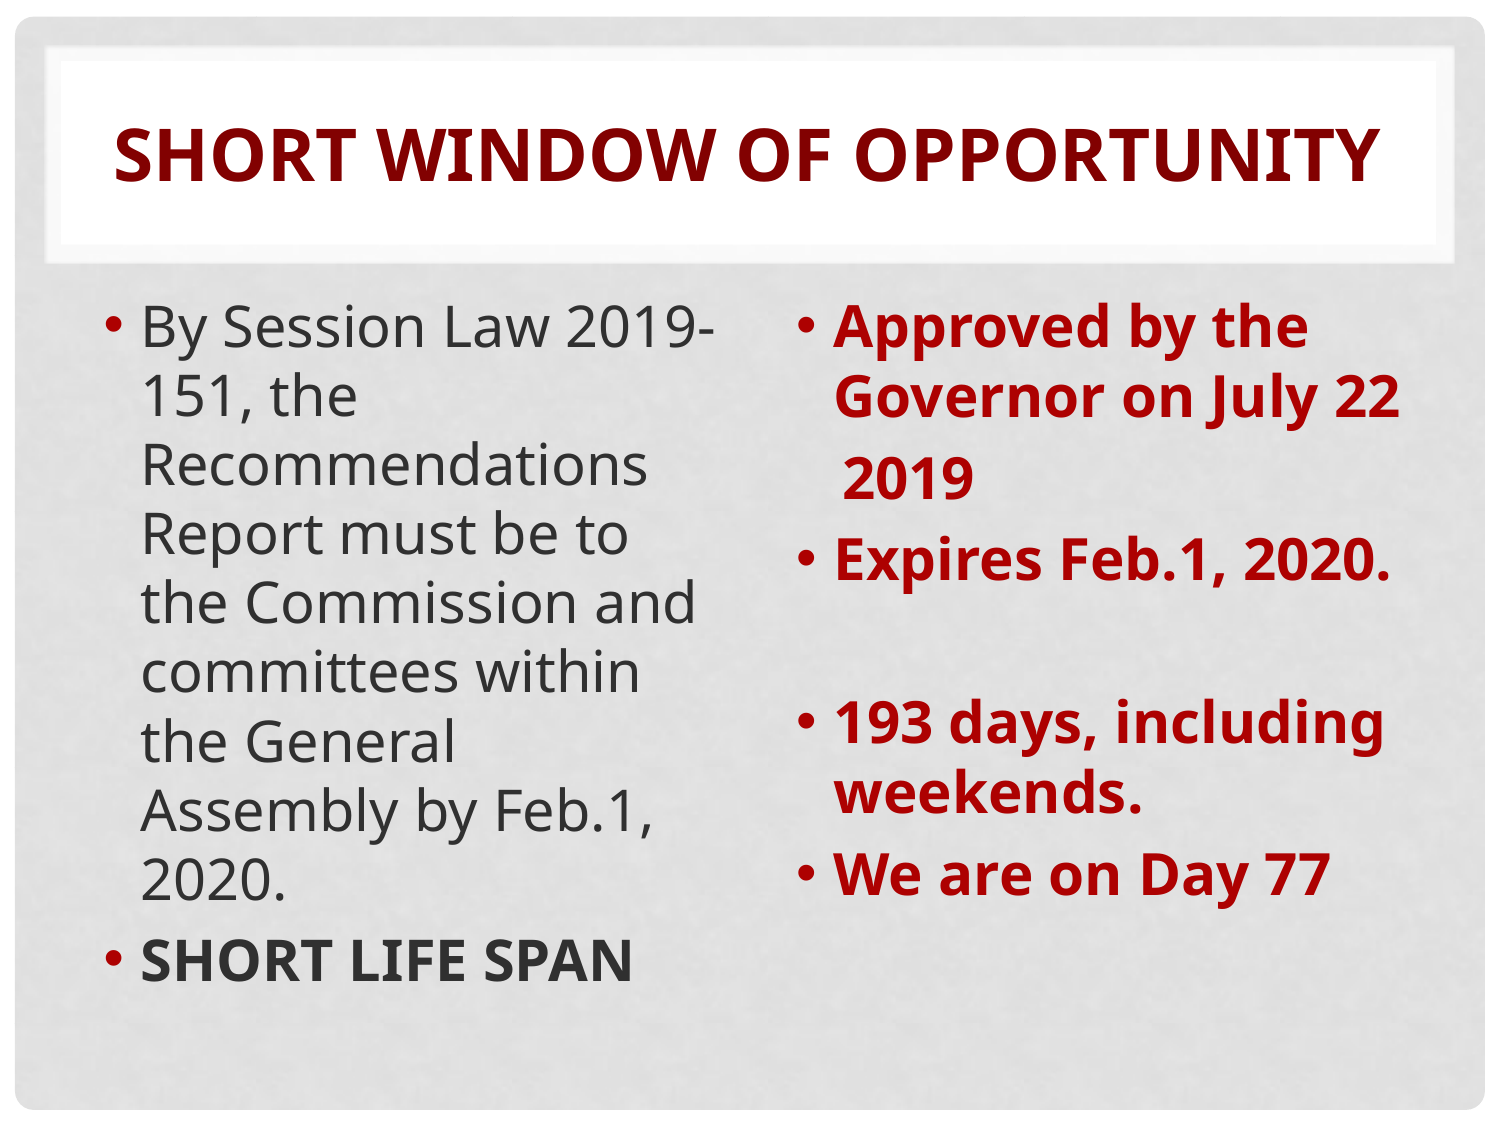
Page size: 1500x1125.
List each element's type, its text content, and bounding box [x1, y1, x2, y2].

title Short window of opportunity [69, 66, 1425, 238]
list Approved by the Governor on July 22 2019 Expires Feb.1, 2020. 193 days, including weekends. We are on Day 77 [762, 281, 1425, 1005]
list By Session Law 2019-151, the Recommendations Report must be to the Commission and committees within the General Assembly by Feb.1, 2020. SHORT LIFE SPAN [69, 281, 733, 1005]
